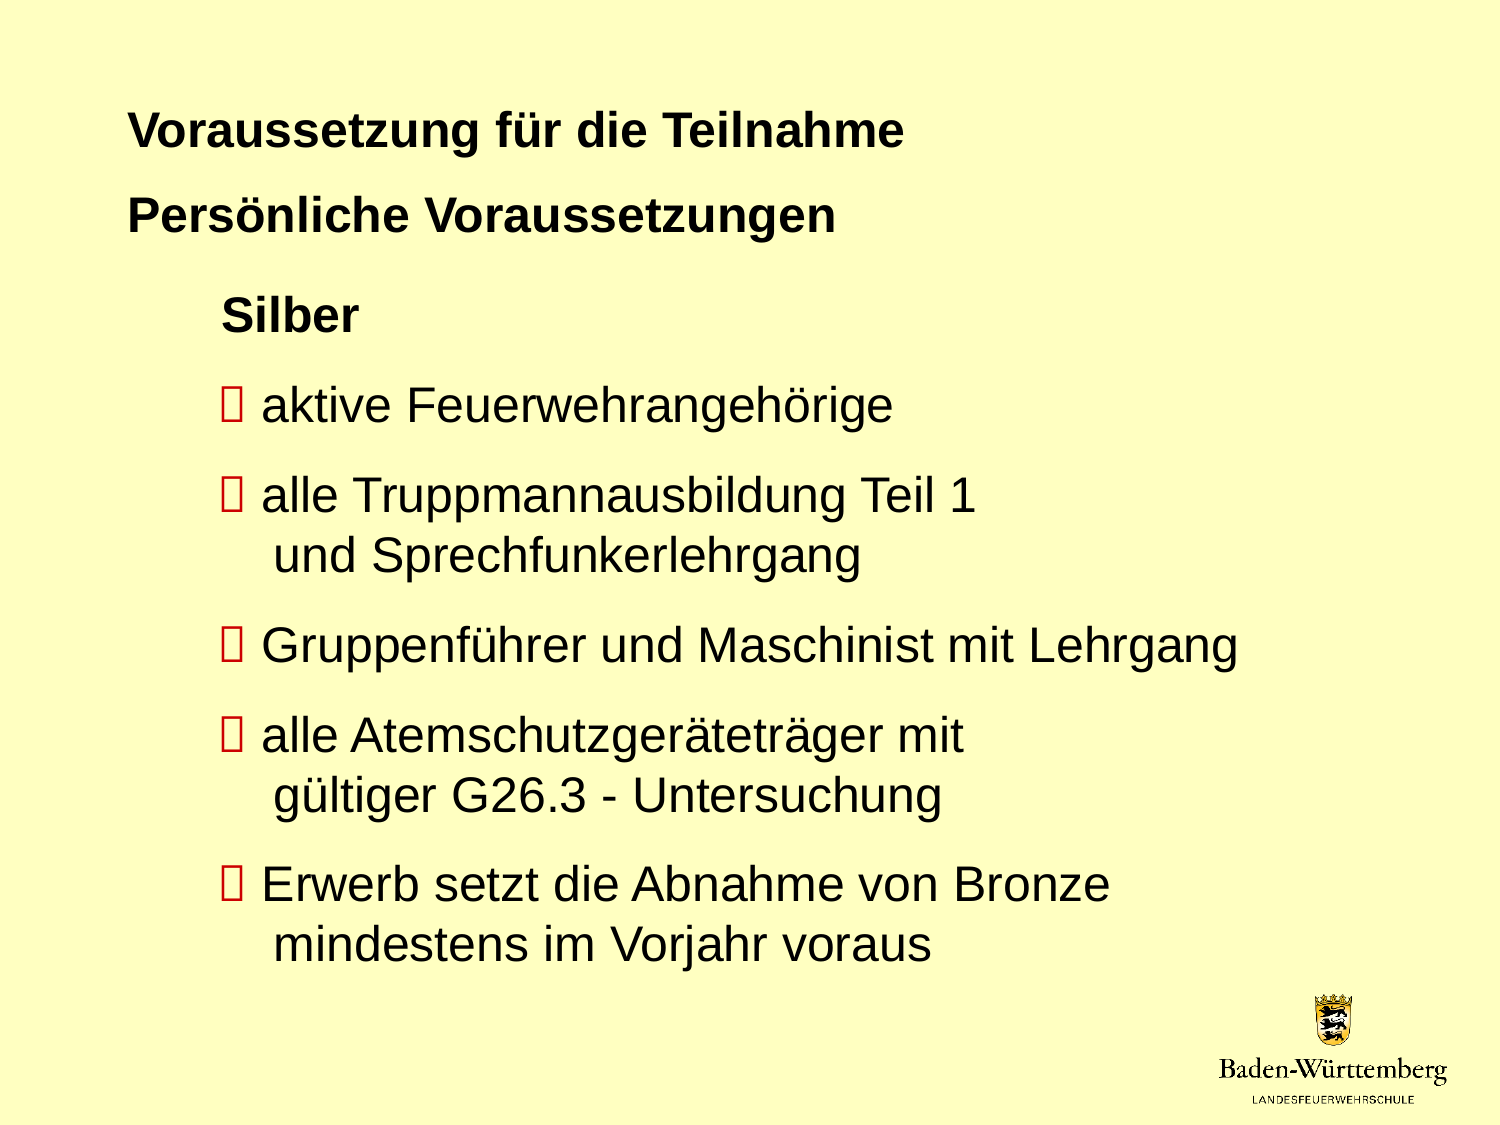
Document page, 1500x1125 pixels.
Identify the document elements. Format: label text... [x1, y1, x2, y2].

text_box Voraussetzung für die Teilnahme Persönliche Voraussetzungen [112, 90, 975, 250]
text_box  aktive Feuerwehrangehörige  alle Truppmannausbildung Teil 1 und Sprechfunkerlehrgang  Gruppenführer und Maschinist mit Lehrgang  alle Atemschutzgeräteträger mit gültiger G26.3 - Untersuchung  Erwerb setzt die Abnahme von Bronze mindestens im Vorjahr voraus [203, 364, 1349, 1025]
text_box Silber [206, 275, 384, 351]
picture [1219, 992, 1447, 1106]
